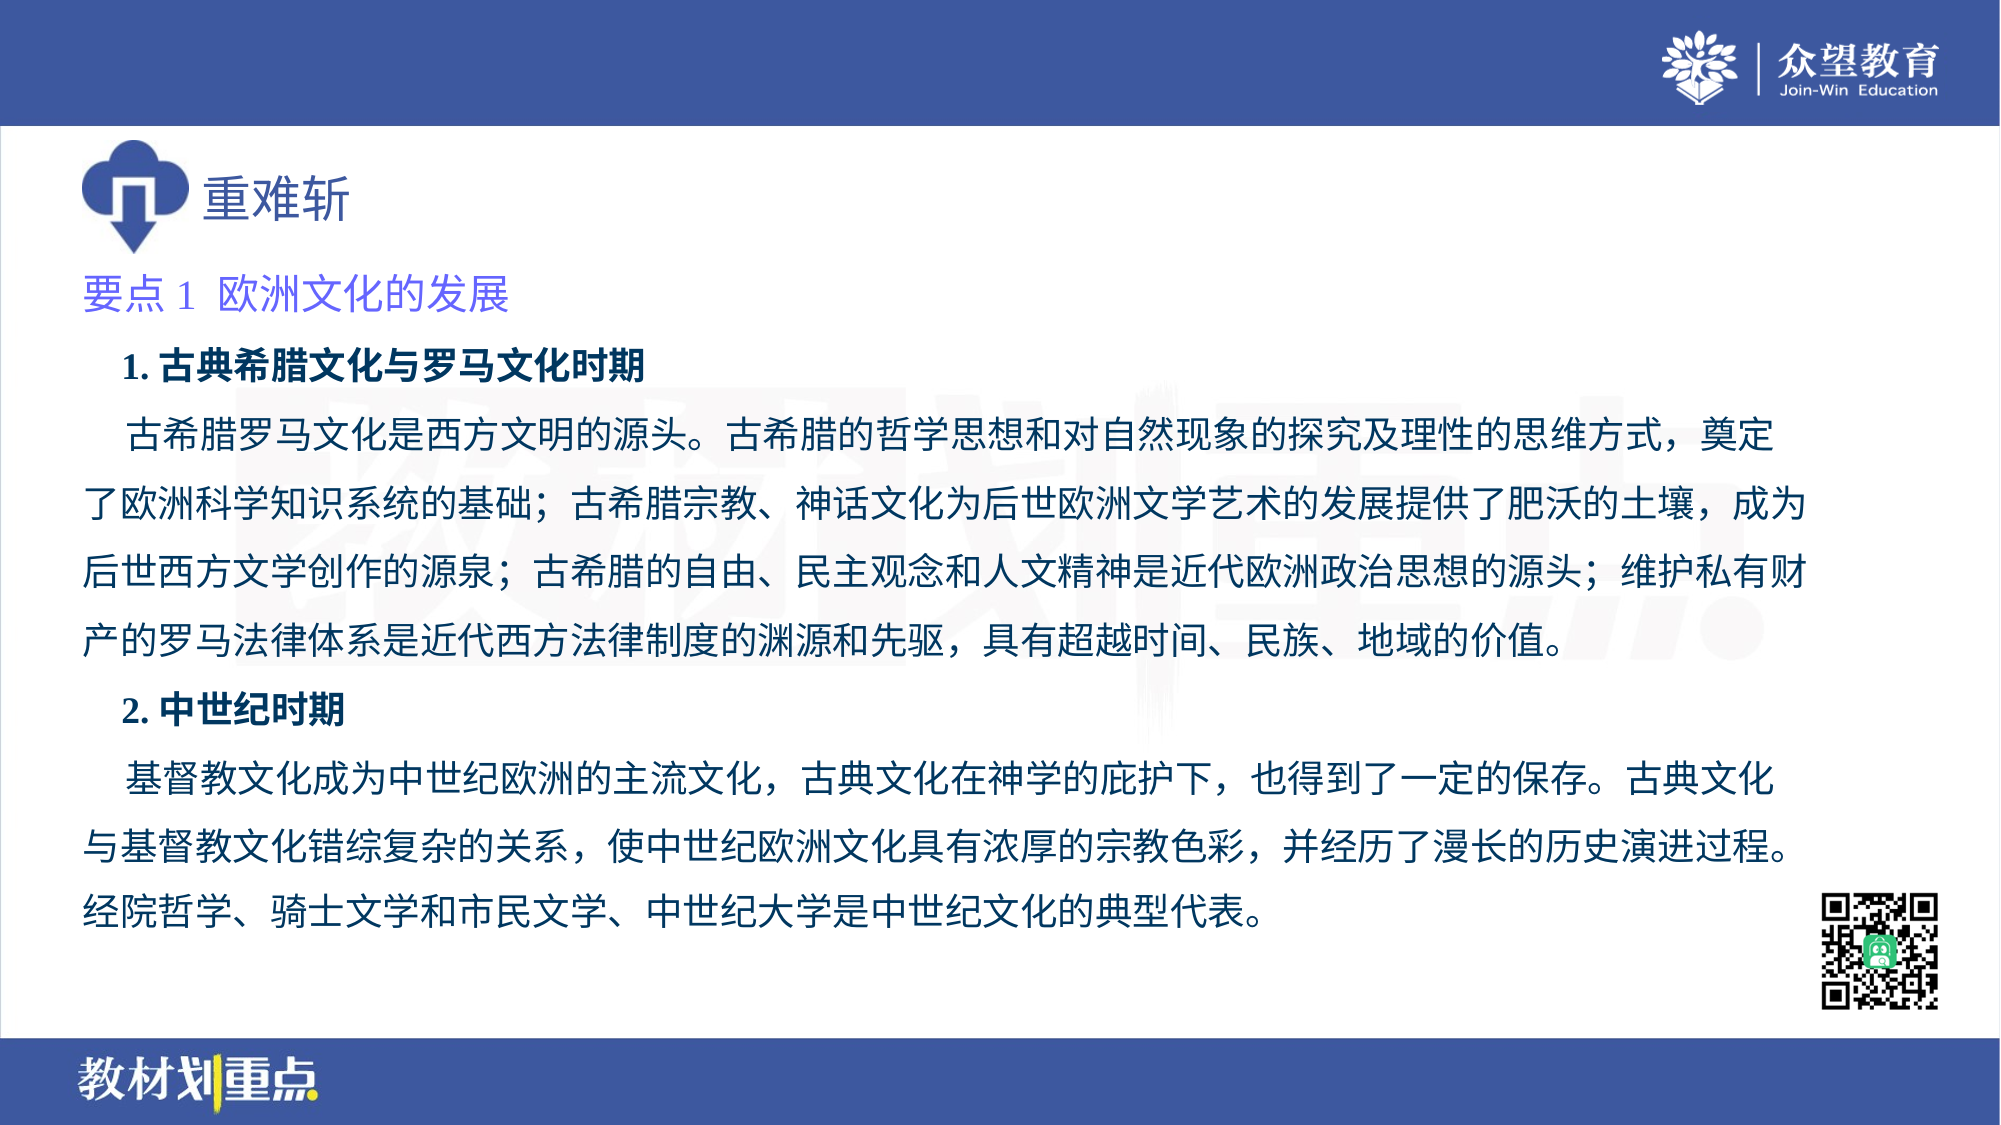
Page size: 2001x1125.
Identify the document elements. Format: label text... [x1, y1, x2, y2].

picture [0, 0, 2000, 1125]
text_box 要点1 欧洲文化的发展 [82, 247, 1817, 318]
text_box 1.古典希腊文化与罗马文化时期 古希腊罗马文化是西方文明的源头。古希腊的哲学思想和对自然现象的探究及理性的思维方式，奠定 了欧洲科学知识系统的基础；古希腊宗教、神话文化为后世欧洲文学艺术的发展提供了肥沃的土壤，成为 后世西方文学创作的源泉；古希腊的自由、民主观念和人文精神是近代欧洲政治思想的源头；维护私有财 产的罗马法律体系是近代西方法律制度的渊源和先驱，具有超越时间、民族、地域的价值。 2.中世纪时期 基督教文化成为中世纪欧洲的主流文化，古典文化在神学的庇护下，也得到了一定的保存。古典文化 与基督教文化错综复杂的关系，使中世纪欧洲文化具有浓厚的宗教色彩，并经历了漫长的历史演进过程。 经院哲学、骑士文学和市民文学、中世纪大学是中世纪文化的典型代表。 [82, 318, 1817, 927]
